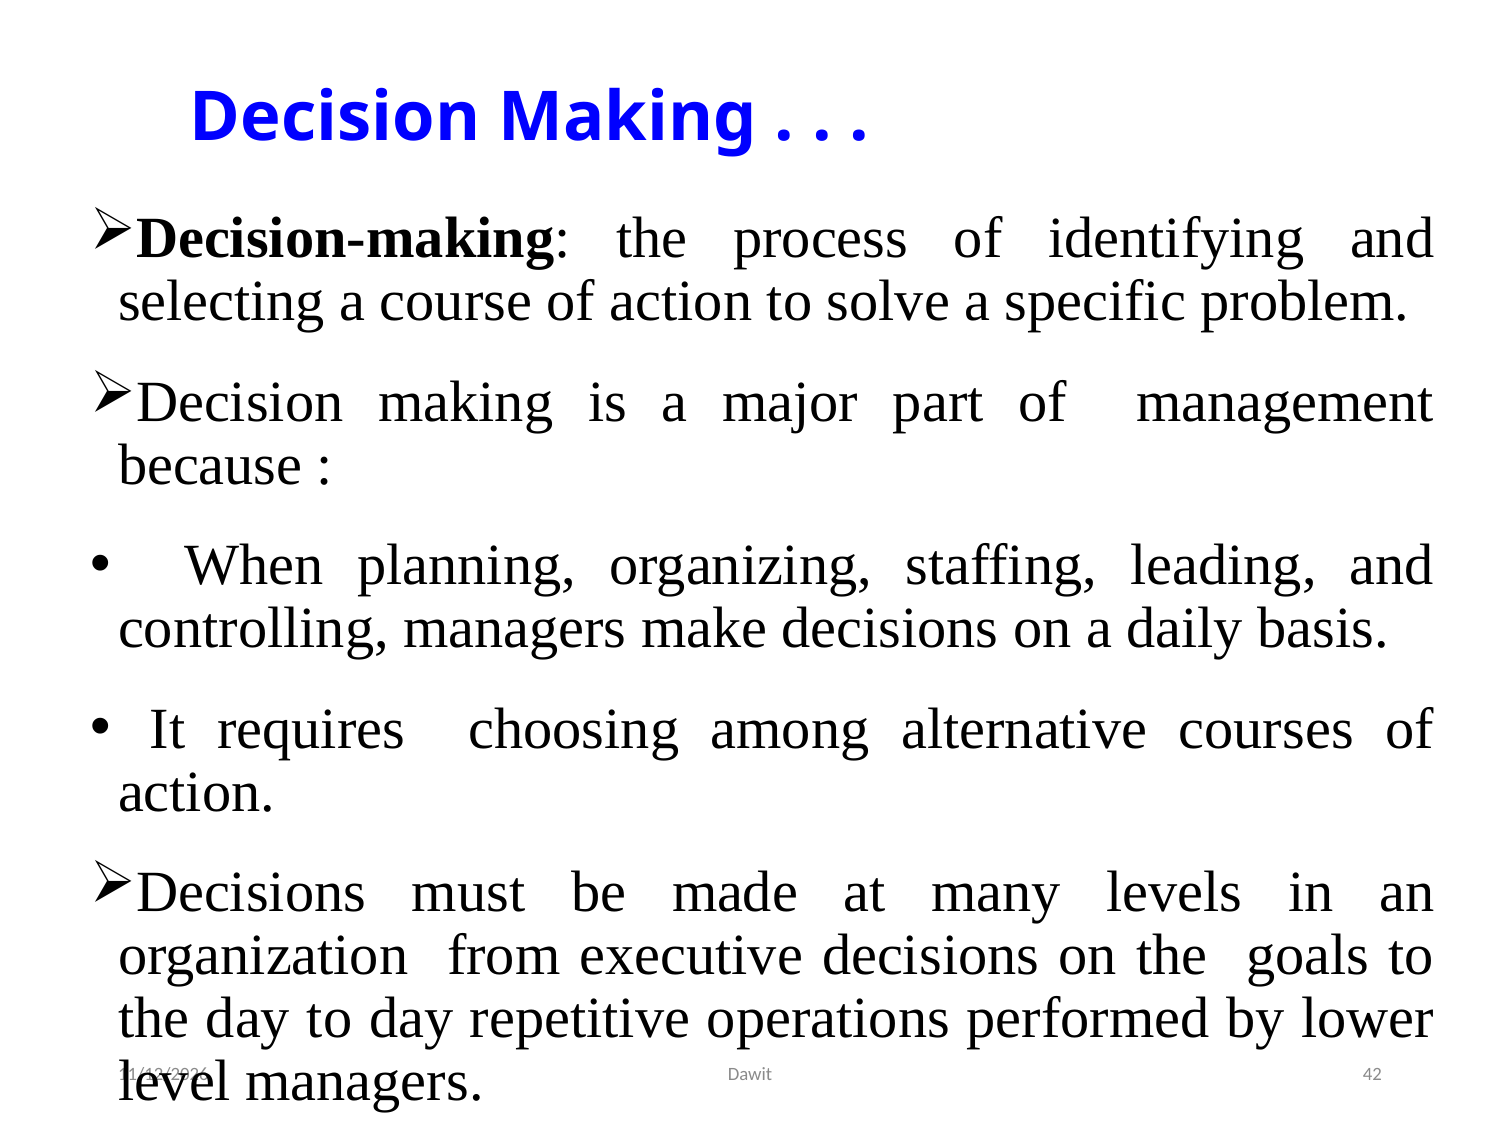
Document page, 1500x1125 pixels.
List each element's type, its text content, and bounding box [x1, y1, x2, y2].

list Decision-making: the process of identifying and selecting a course of action to solve a specific problem. Decision making is a major part of management because : When planning, organizing, staffing, leading, and controlling, managers make decisions on a daily basis. It requires choosing among alternative courses of action. Decisions must be made at many levels in an organization from executive decisions on the goals to the day to day repetitive operations performed by lower level managers. [75, 200, 1450, 1088]
slide_number 42 [1059, 1042, 1397, 1103]
title Decision Making . . . [174, 62, 1425, 175]
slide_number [103, 1042, 441, 1103]
footer Dawit [496, 1042, 1004, 1103]
